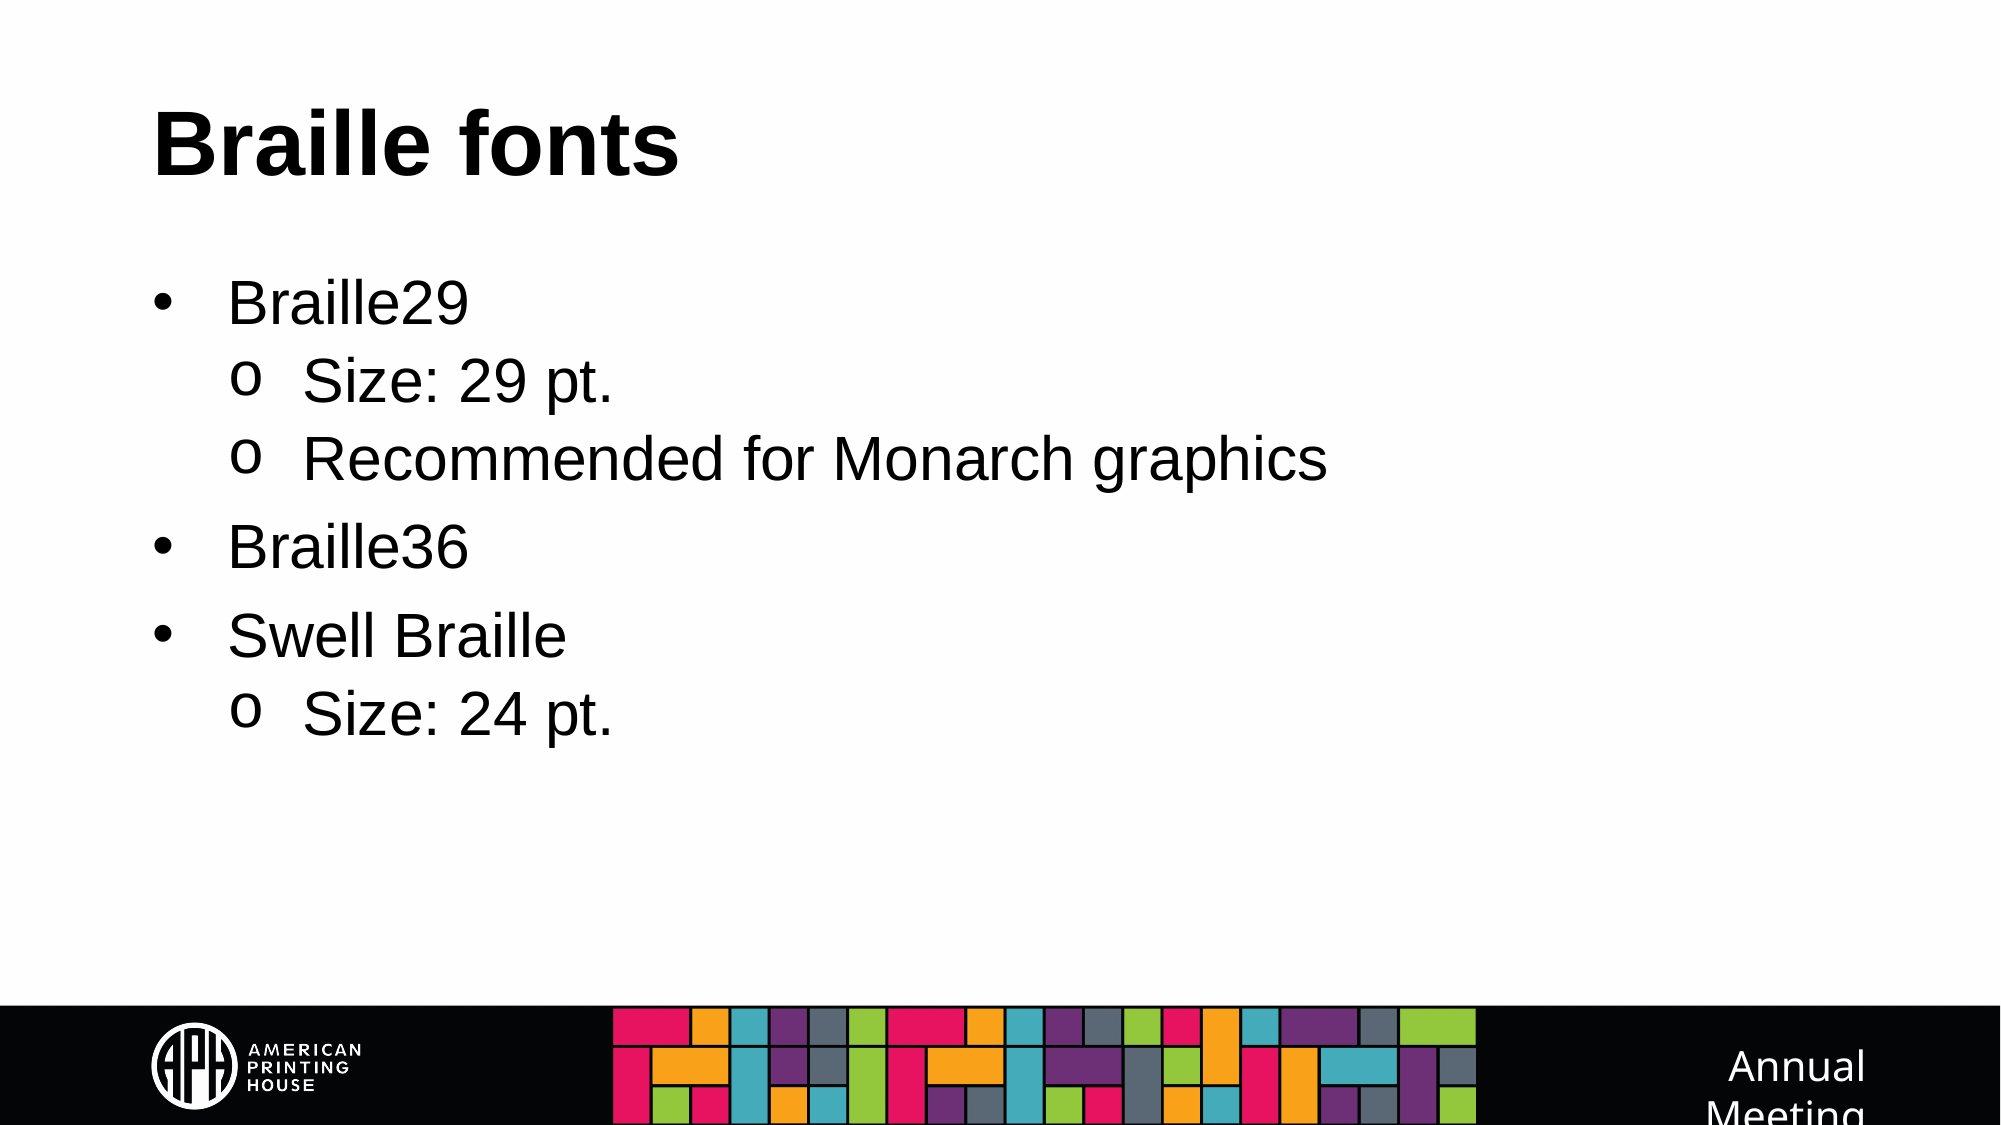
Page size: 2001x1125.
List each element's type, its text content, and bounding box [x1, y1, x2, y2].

picture [1748, 1111, 1760, 1118]
picture [1821, 1111, 1833, 1125]
picture [1846, 1111, 1858, 1125]
picture [0, 0, 2001, 1125]
picture [1771, 1111, 1783, 1118]
picture [1711, 1105, 1719, 1125]
list Braille29 Size: 29 pt. Recommended for Monarch graphics Braille36 Swell Braille Size: 24 pt. [137, 263, 1863, 909]
title Braille fonts [137, 59, 1863, 232]
picture [1727, 1107, 1734, 1125]
